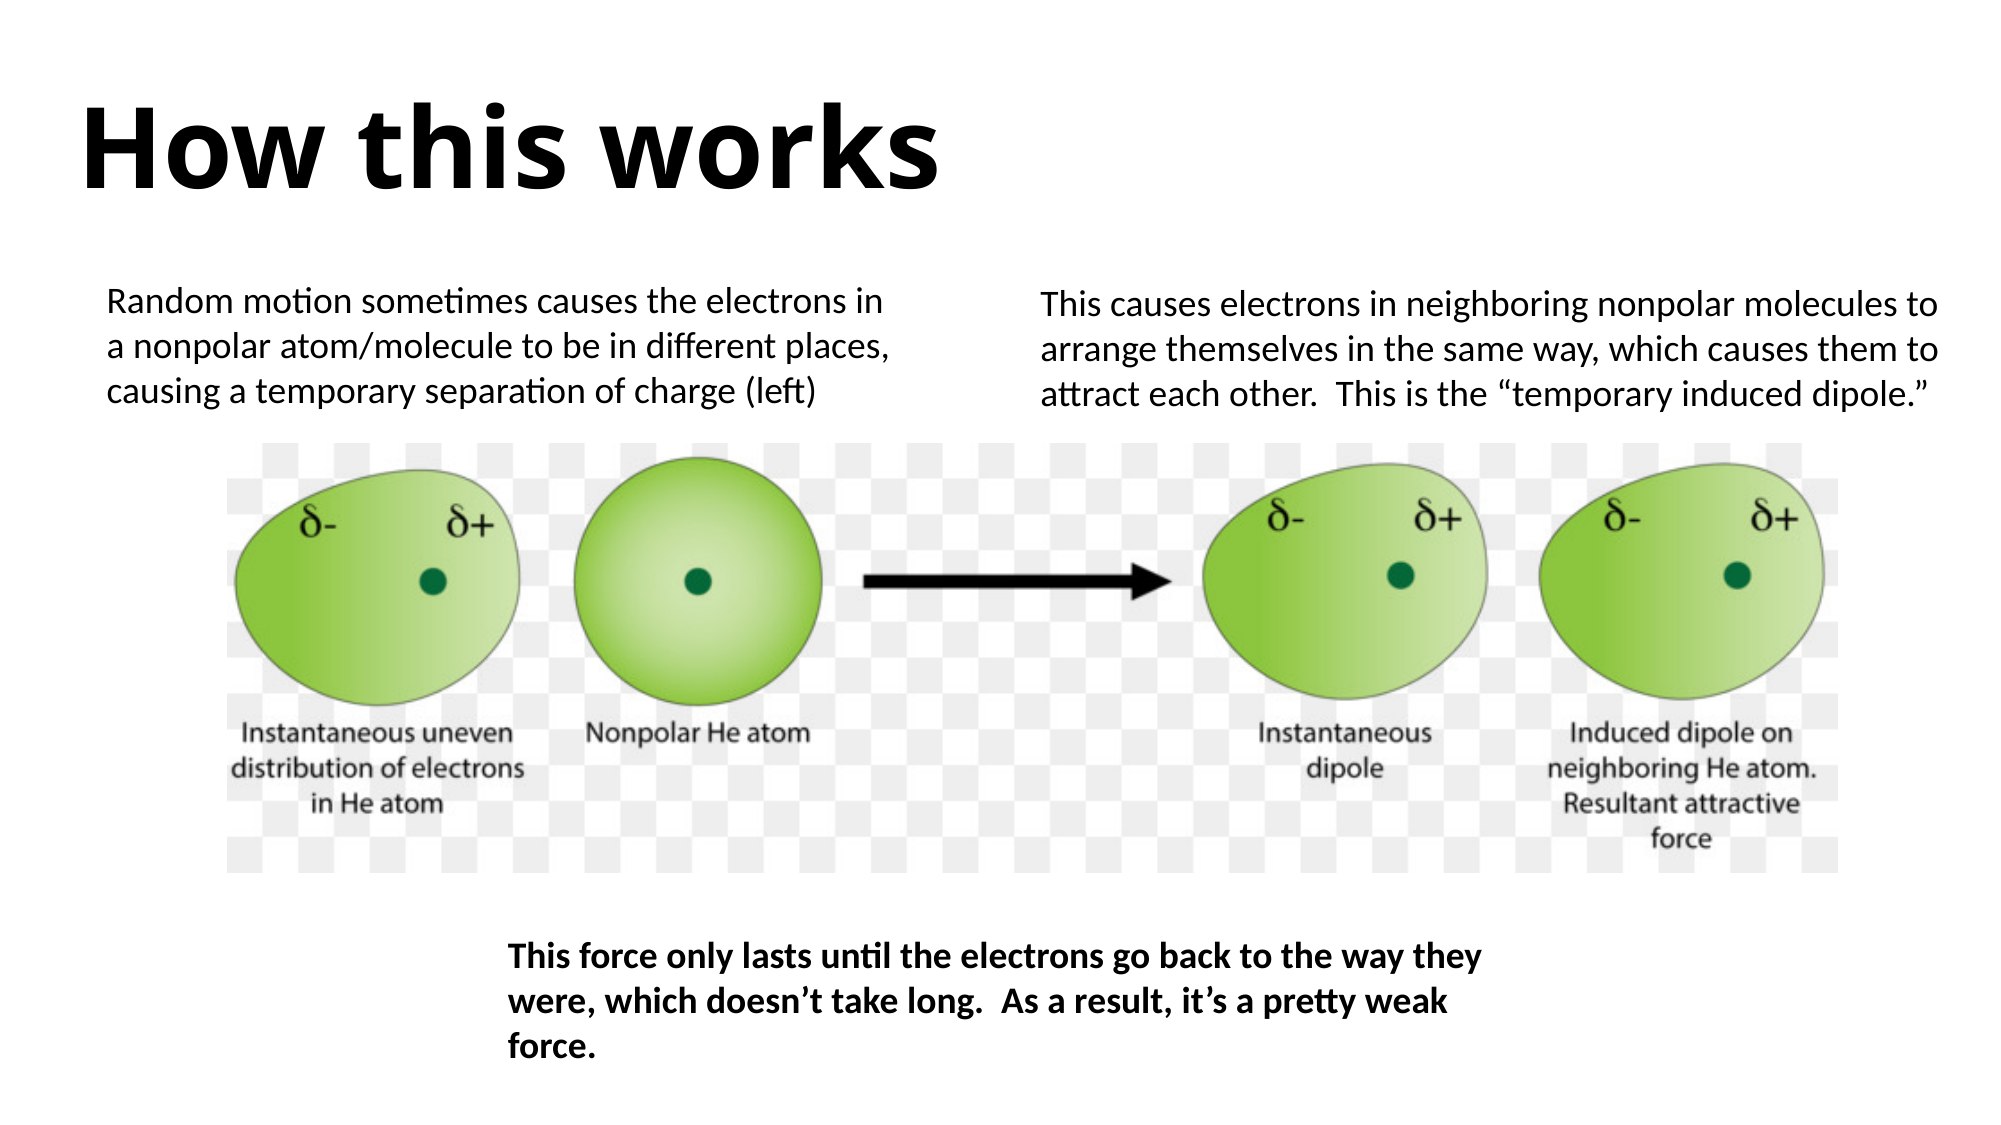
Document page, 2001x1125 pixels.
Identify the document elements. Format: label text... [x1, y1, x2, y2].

text_box Random motion sometimes causes the electrons in a nonpolar atom/molecule to be in different places, causing a temporary separation of charge (left) [91, 268, 925, 419]
text_box This force only lasts until the electrons go back to the way they were, which doesn’t take long. As a result, it’s a pretty weak force. [493, 924, 1507, 1074]
picture [226, 443, 1838, 873]
text_box This causes electrons in neighboring nonpolar molecules to arrange themselves in the same way, which causes them to attract each other. This is the “temporary induced dipole.” [1025, 271, 1974, 422]
title How this works [62, 43, 1788, 262]
